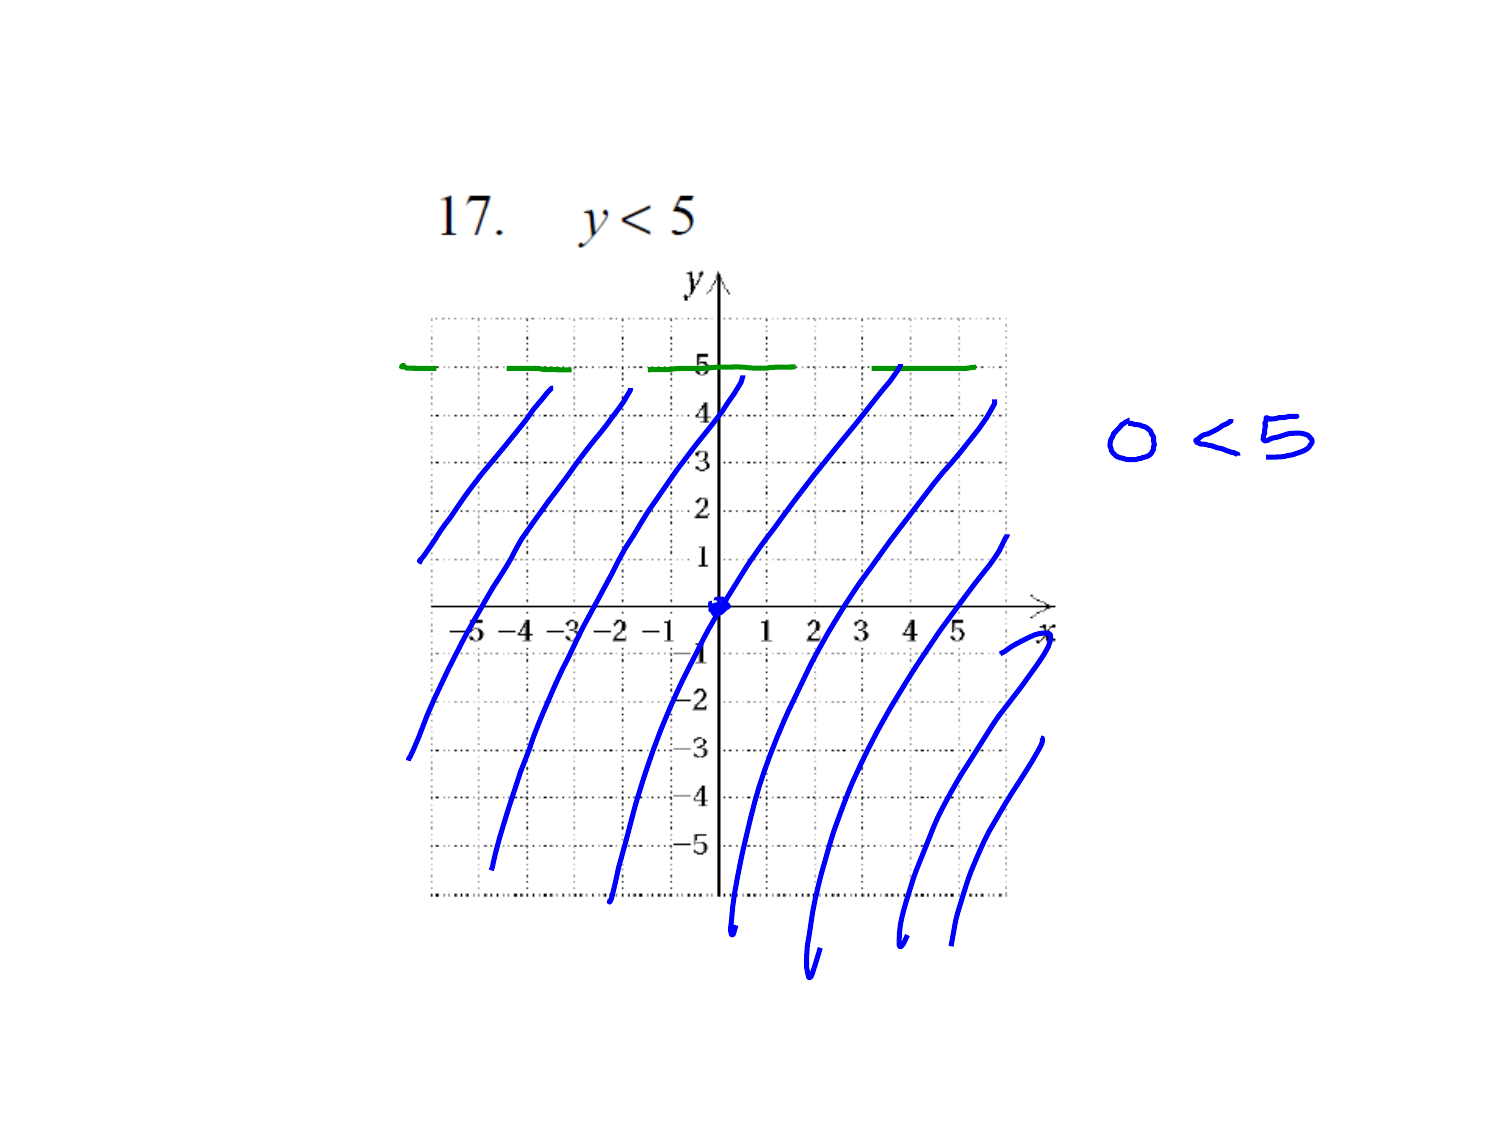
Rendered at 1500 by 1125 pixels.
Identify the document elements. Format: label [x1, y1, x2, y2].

text_box [1194, 419, 1239, 456]
text_box [1109, 419, 1156, 461]
text_box [1262, 415, 1313, 458]
text_box [408, 363, 1051, 978]
picture [425, 182, 1075, 943]
